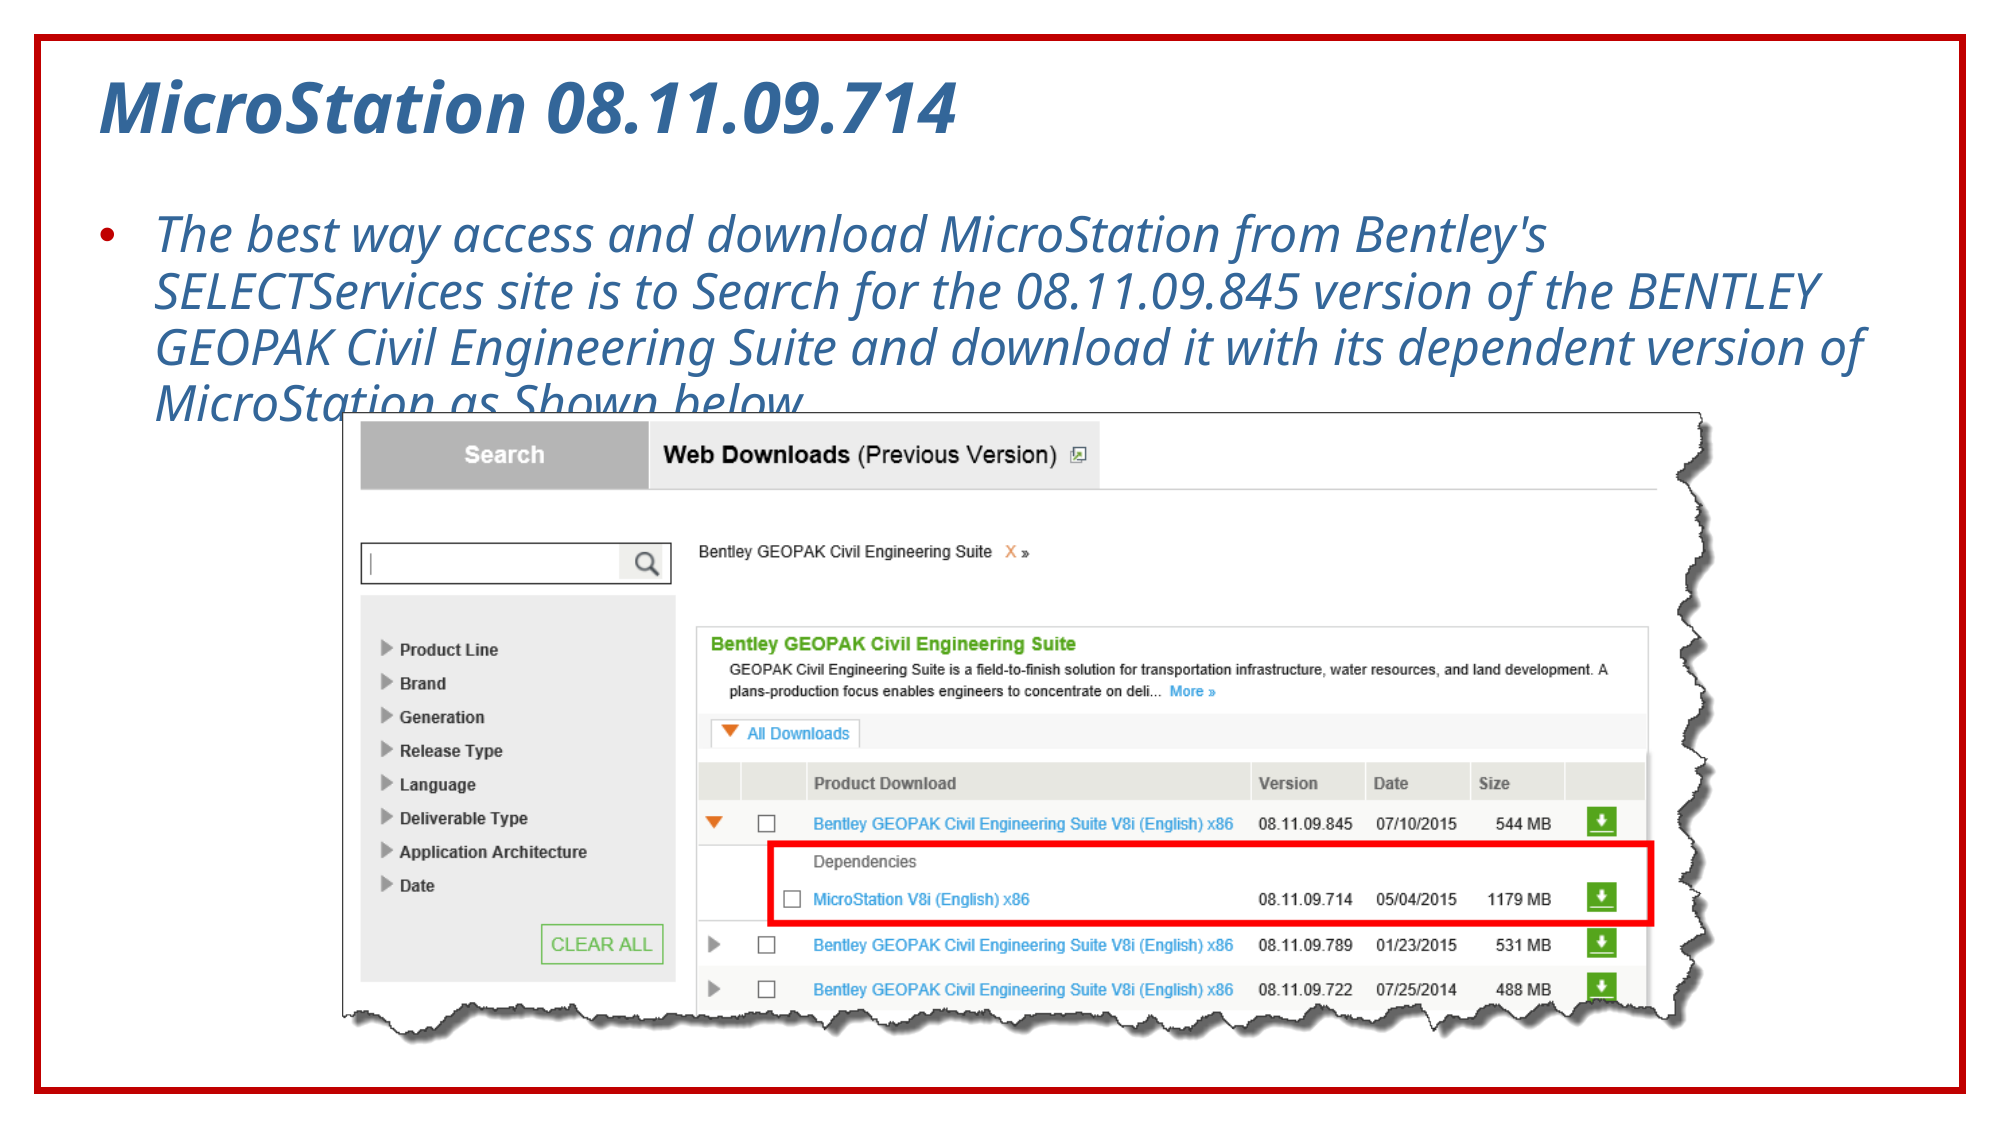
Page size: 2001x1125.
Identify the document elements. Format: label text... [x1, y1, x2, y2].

title MicroStation 08.11.09.714 [83, 68, 1903, 169]
list The best way access and download MicroStation from Bentley's SELECTServices site is to Search for the 08.11.09.845 version of the BENTLEY GEOPAK Civil Engineering Suite and download it with its dependent version of MicroStation as Shown below. [83, 199, 1903, 1032]
picture [342, 412, 1738, 1063]
